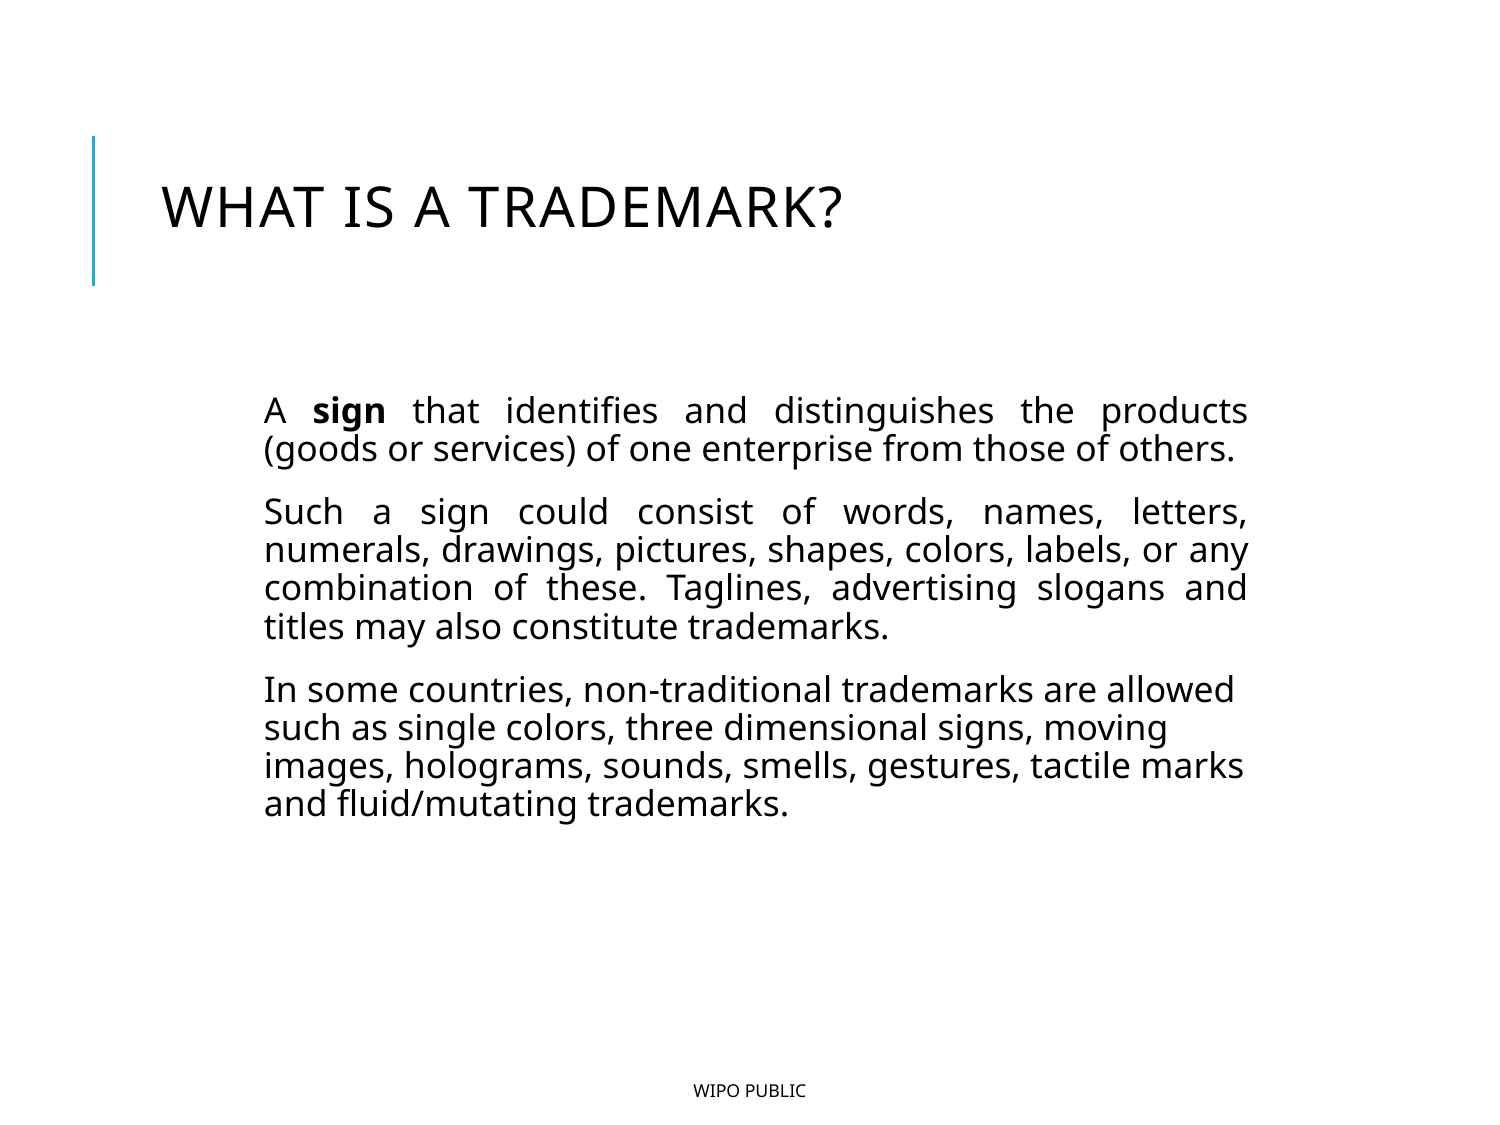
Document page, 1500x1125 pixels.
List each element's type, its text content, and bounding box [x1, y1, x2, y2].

list A sign that identifies and distinguishes the products (goods or services) of one enterprise from those of others. Such a sign could consist of words, names, letters, numerals, drawings, pictures, shapes, colors, labels, or any combination of these. Taglines, advertising slogans and titles may also constitute trademarks. In some countries, non-traditional trademarks are allowed such as single colors, three dimensional signs, moving images, holograms, sounds, smells, gestures, tactile marks and fluid/mutating trademarks. [243, 384, 1257, 863]
title What is a Trademark? [146, 140, 1159, 282]
